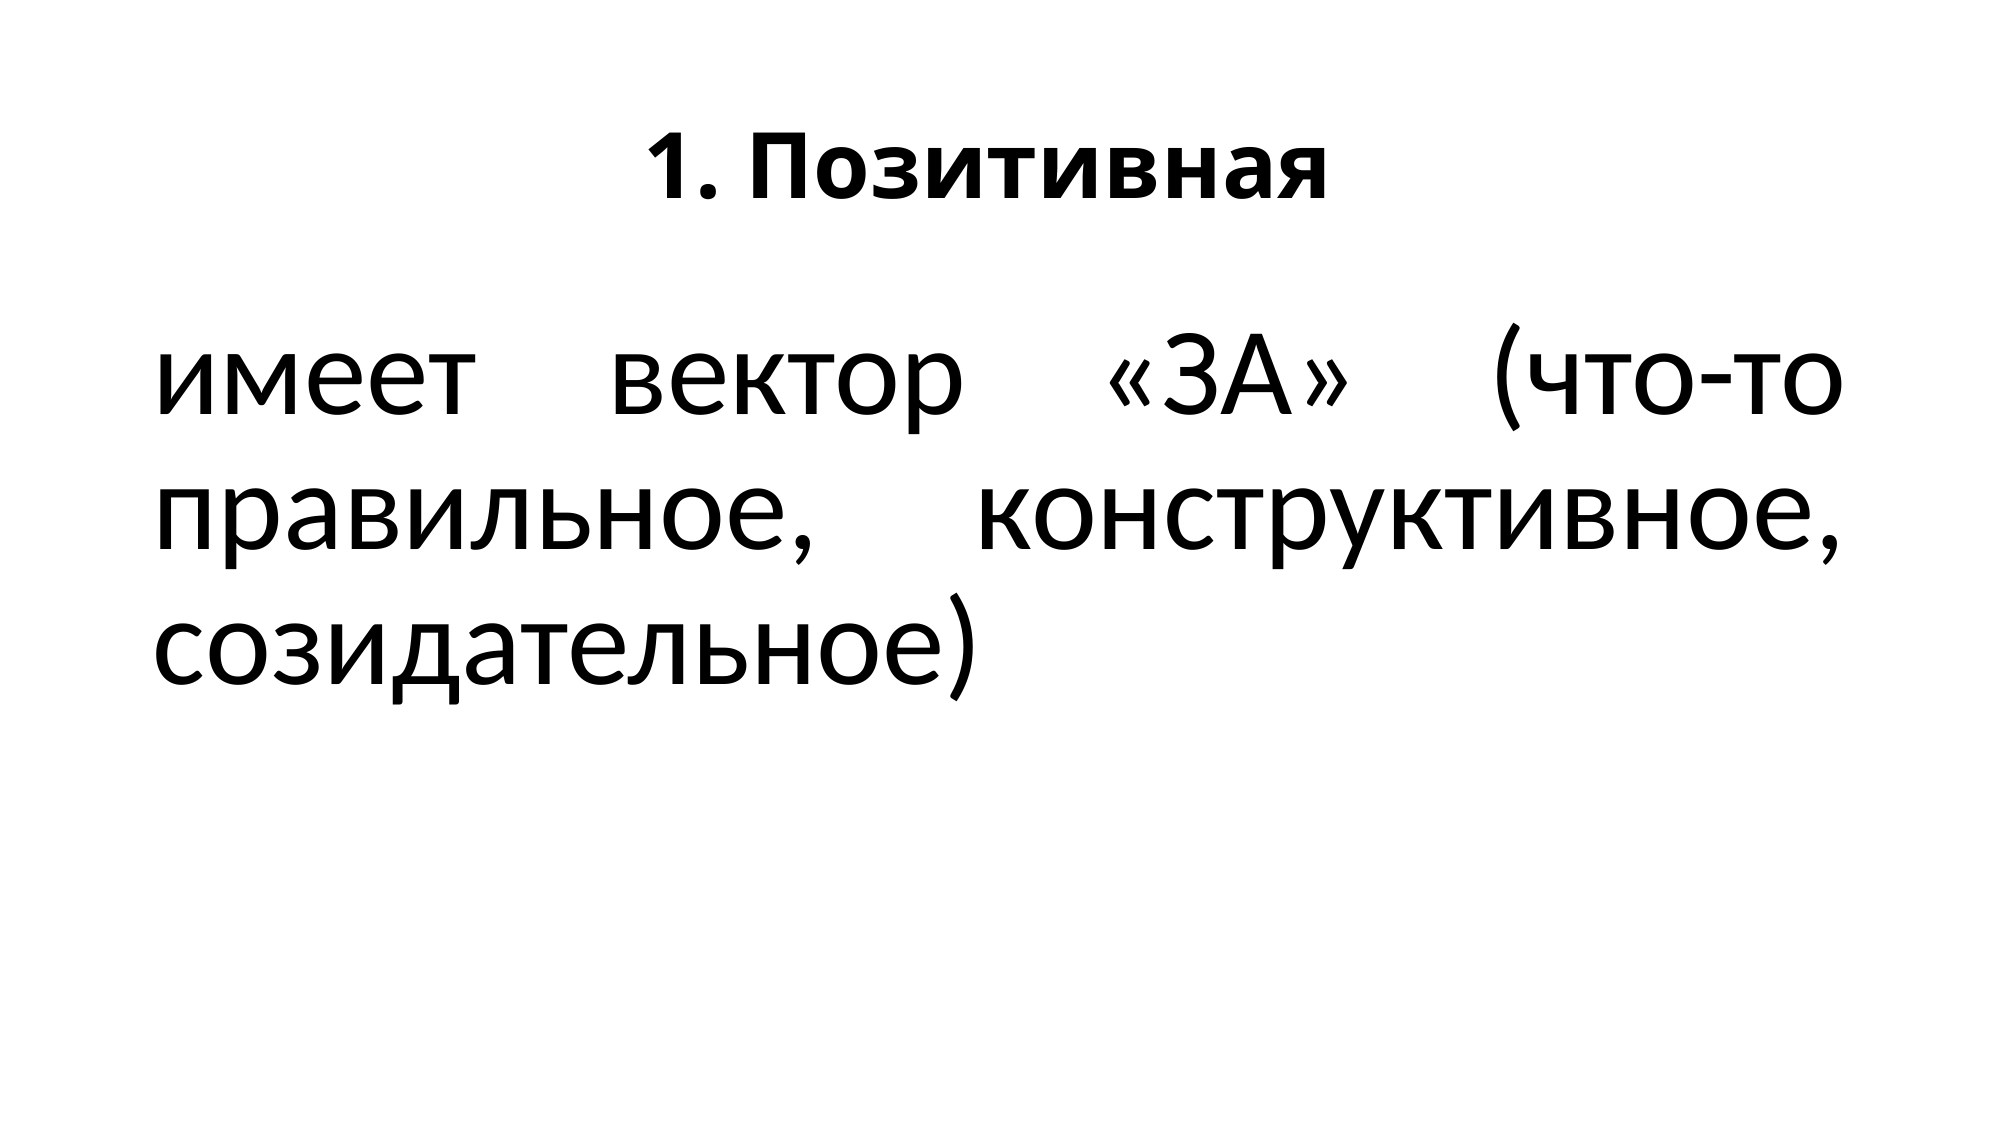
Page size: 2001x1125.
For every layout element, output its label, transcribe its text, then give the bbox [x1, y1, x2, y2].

list имеет вектор «ЗA» (что-то правильное, конструктивное, созидательное) [137, 299, 1863, 1014]
title 1. Позитивная [137, 59, 1863, 278]
